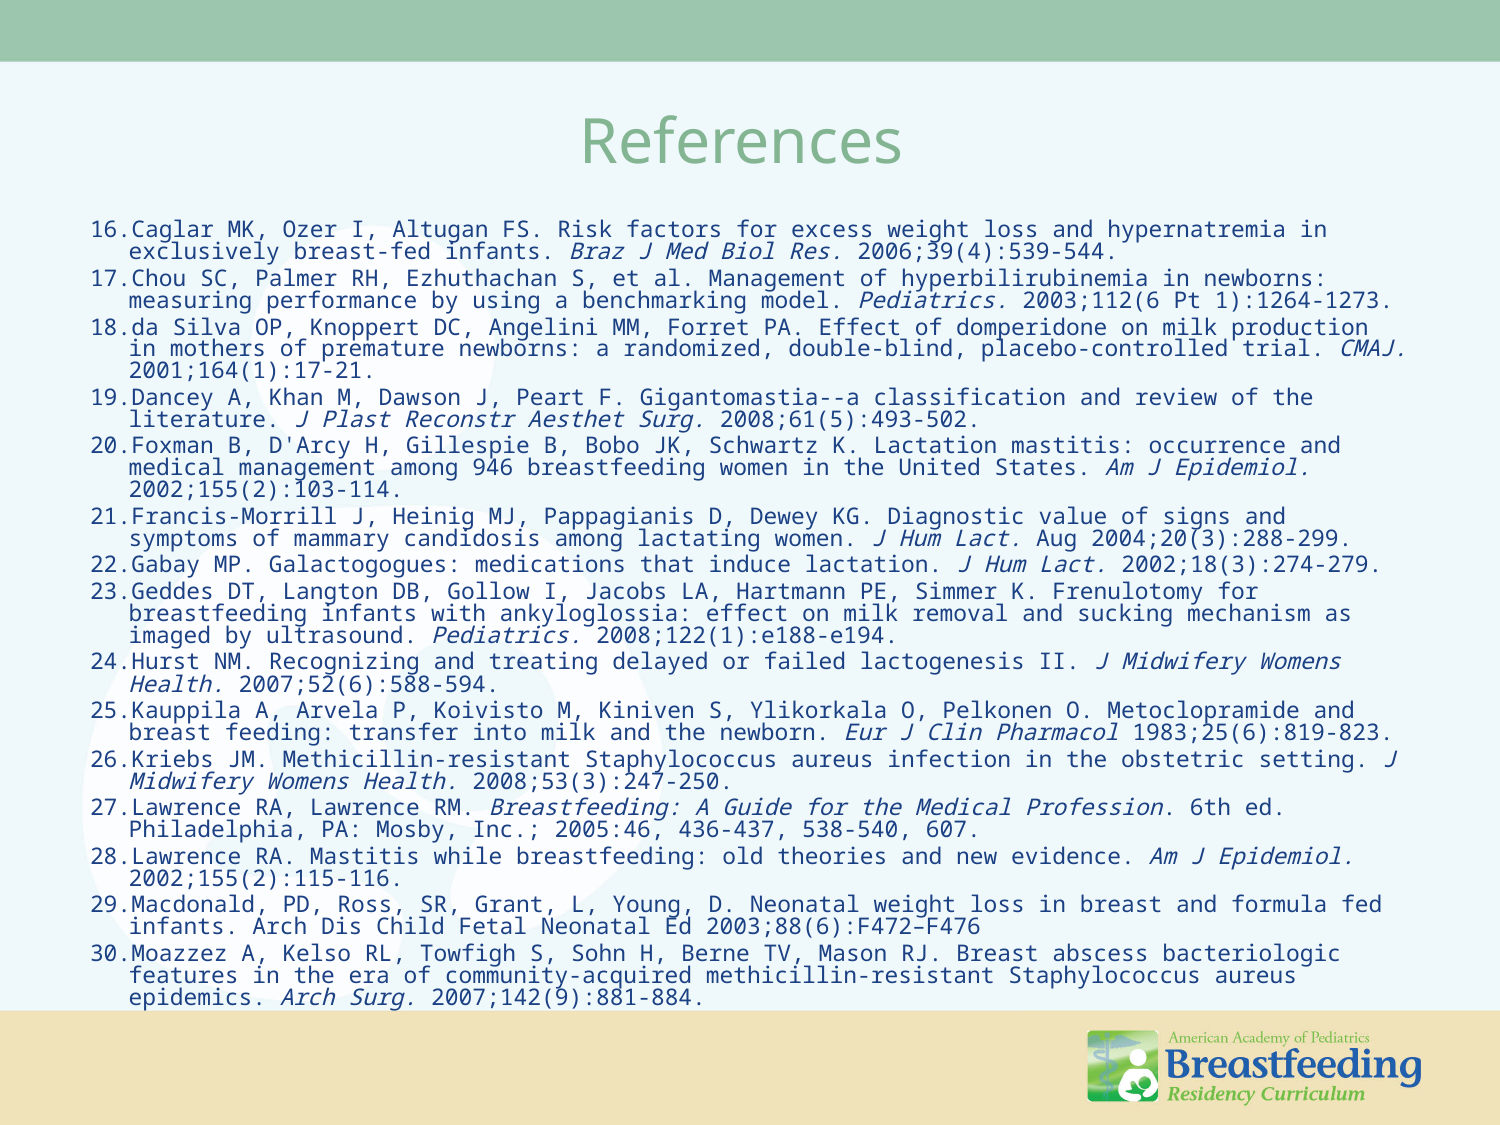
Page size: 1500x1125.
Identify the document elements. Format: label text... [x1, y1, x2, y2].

list Caglar MK, Ozer I, Altugan FS. Risk factors for excess weight loss and hypernatremia in exclusively breast-fed infants. Braz J Med Biol Res. 2006;39(4):539-544. Chou SC, Palmer RH, Ezhuthachan S, et al. Management of hyperbilirubinemia in newborns: measuring performance by using a benchmarking model. Pediatrics. 2003;112(6 Pt 1):1264-1273. da Silva OP, Knoppert DC, Angelini MM, Forret PA. Effect of domperidone on milk production in mothers of premature newborns: a randomized, double-blind, placebo-controlled trial. CMAJ. 2001;164(1):17-21. Dancey A, Khan M, Dawson J, Peart F. Gigantomastia--a classification and review of the literature. J Plast Reconstr Aesthet Surg. 2008;61(5):493-502. Foxman B, D'Arcy H, Gillespie B, Bobo JK, Schwartz K. Lactation mastitis: occurrence and medical management among 946 breastfeeding women in the United States. Am J Epidemiol. 2002;155(2):103-114. Francis-Morrill J, Heinig MJ, Pappagianis D, Dewey KG. Diagnostic value of signs and symptoms of mammary candidosis among lactating women. J Hum Lact. Aug 2004;20(3):288-299. Gabay MP. Galactogogues: medications that induce lactation. J Hum Lact. 2002;18(3):274-279. Geddes DT, Langton DB, Gollow I, Jacobs LA, Hartmann PE, Simmer K. Frenulotomy for breastfeeding infants with ankyloglossia: effect on milk removal and sucking mechanism as imaged by ultrasound. Pediatrics. 2008;122(1):e188-e194. Hurst NM. Recognizing and treating delayed or failed lactogenesis II. J Midwifery Womens Health. 2007;52(6):588-594. Kauppila A, Arvela P, Koivisto M, Kiniven S, Ylikorkala O, Pelkonen O. Metoclopramide and breast feeding: transfer into milk and the newborn. Eur J Clin Pharmacol 1983;25(6):819-823. Kriebs JM. Methicillin-resistant Staphylococcus aureus infection in the obstetric setting. J Midwifery Womens Health. 2008;53(3):247-250. Lawrence RA, Lawrence RM. Breastfeeding: A Guide for the Medical Profession. 6th ed. Philadelphia, PA: Mosby, Inc.; 2005:46, 436-437, 538-540, 607. Lawrence RA. Mastitis while breastfeeding: old theories and new evidence. Am J Epidemiol. 2002;155(2):115-116. Macdonald, PD, Ross, SR, Grant, L, Young, D. Neonatal weight loss in breast and formula fed infants. Arch Dis Child Fetal Neonatal Ed 2003;88(6):F472–F476 Moazzez A, Kelso RL, Towfigh S, Sohn H, Berne TV, Mason RJ. Breast abscess bacteriologic features in the era of community-acquired methicillin-resistant Staphylococcus aureus epidemics. Arch Surg. 2007;142(9):881-884. [74, 212, 1426, 1038]
title References [74, 44, 1426, 212]
picture [0, 0, 1500, 1125]
